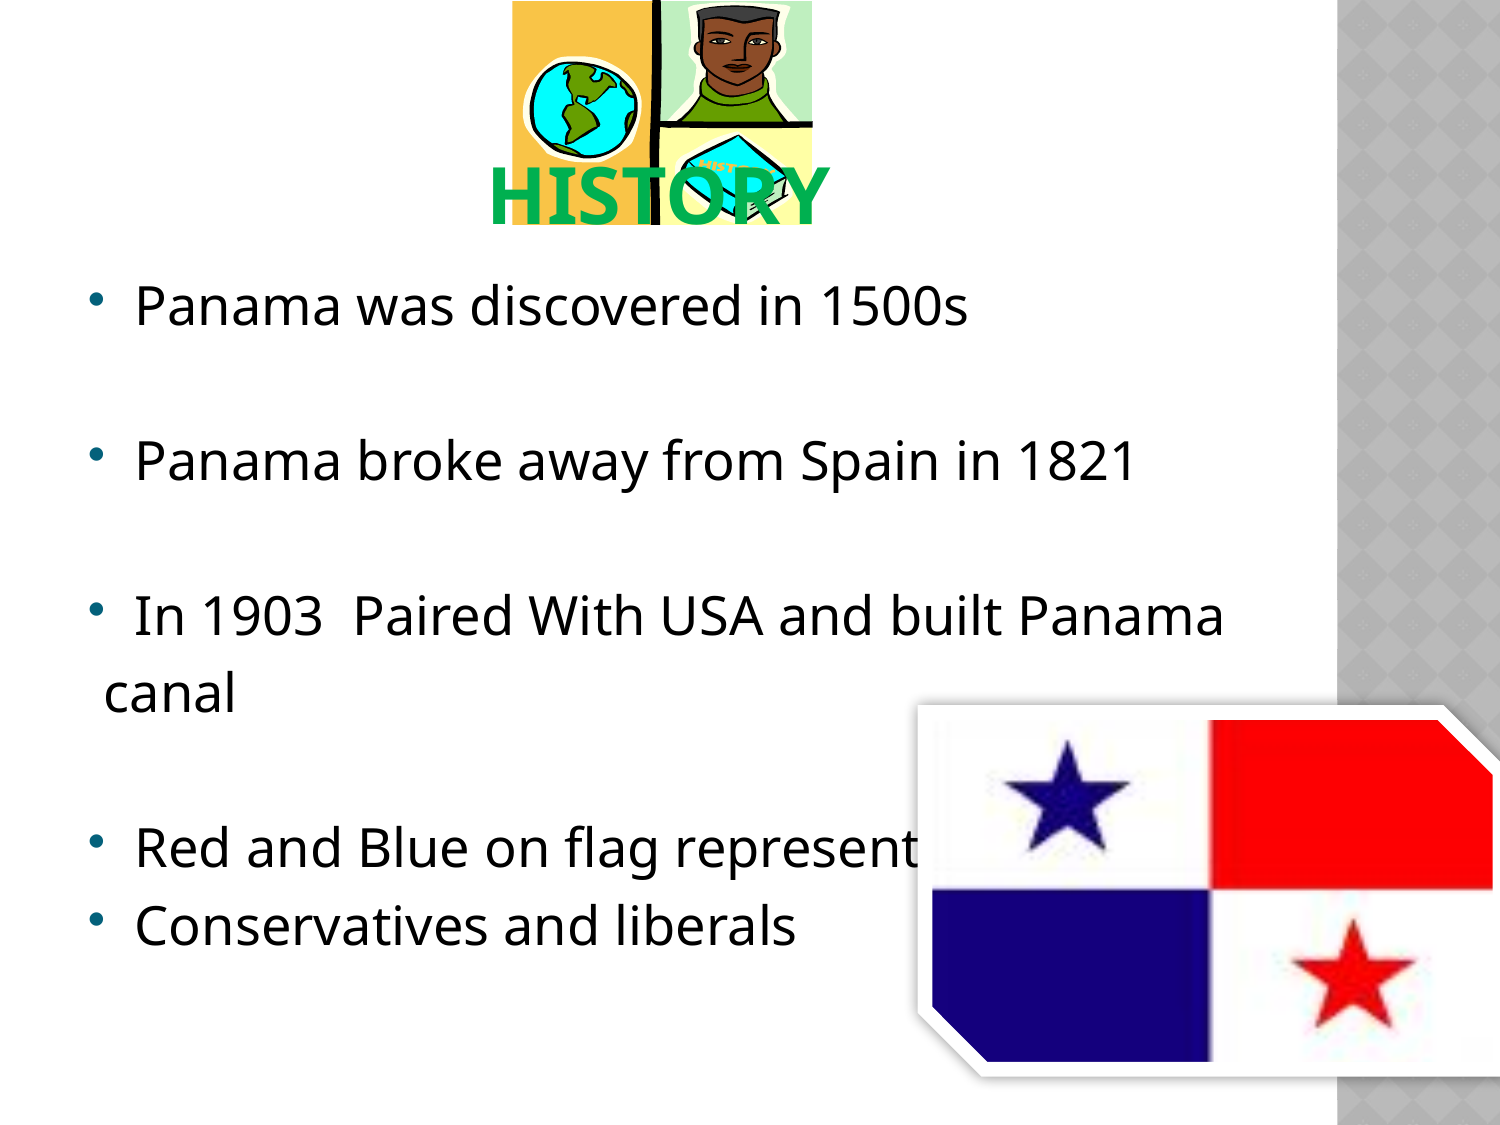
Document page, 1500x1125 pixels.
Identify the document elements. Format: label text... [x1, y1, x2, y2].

title History [75, 52, 1263, 240]
picture [512, 0, 814, 226]
list Panama was discovered in 1500s Panama broke away from Spain in 1821 In 1903 Paired With USA and built Panama canal Red and Blue on flag represents Conservatives and liberals [75, 264, 1263, 1059]
picture [924, 712, 1500, 1070]
